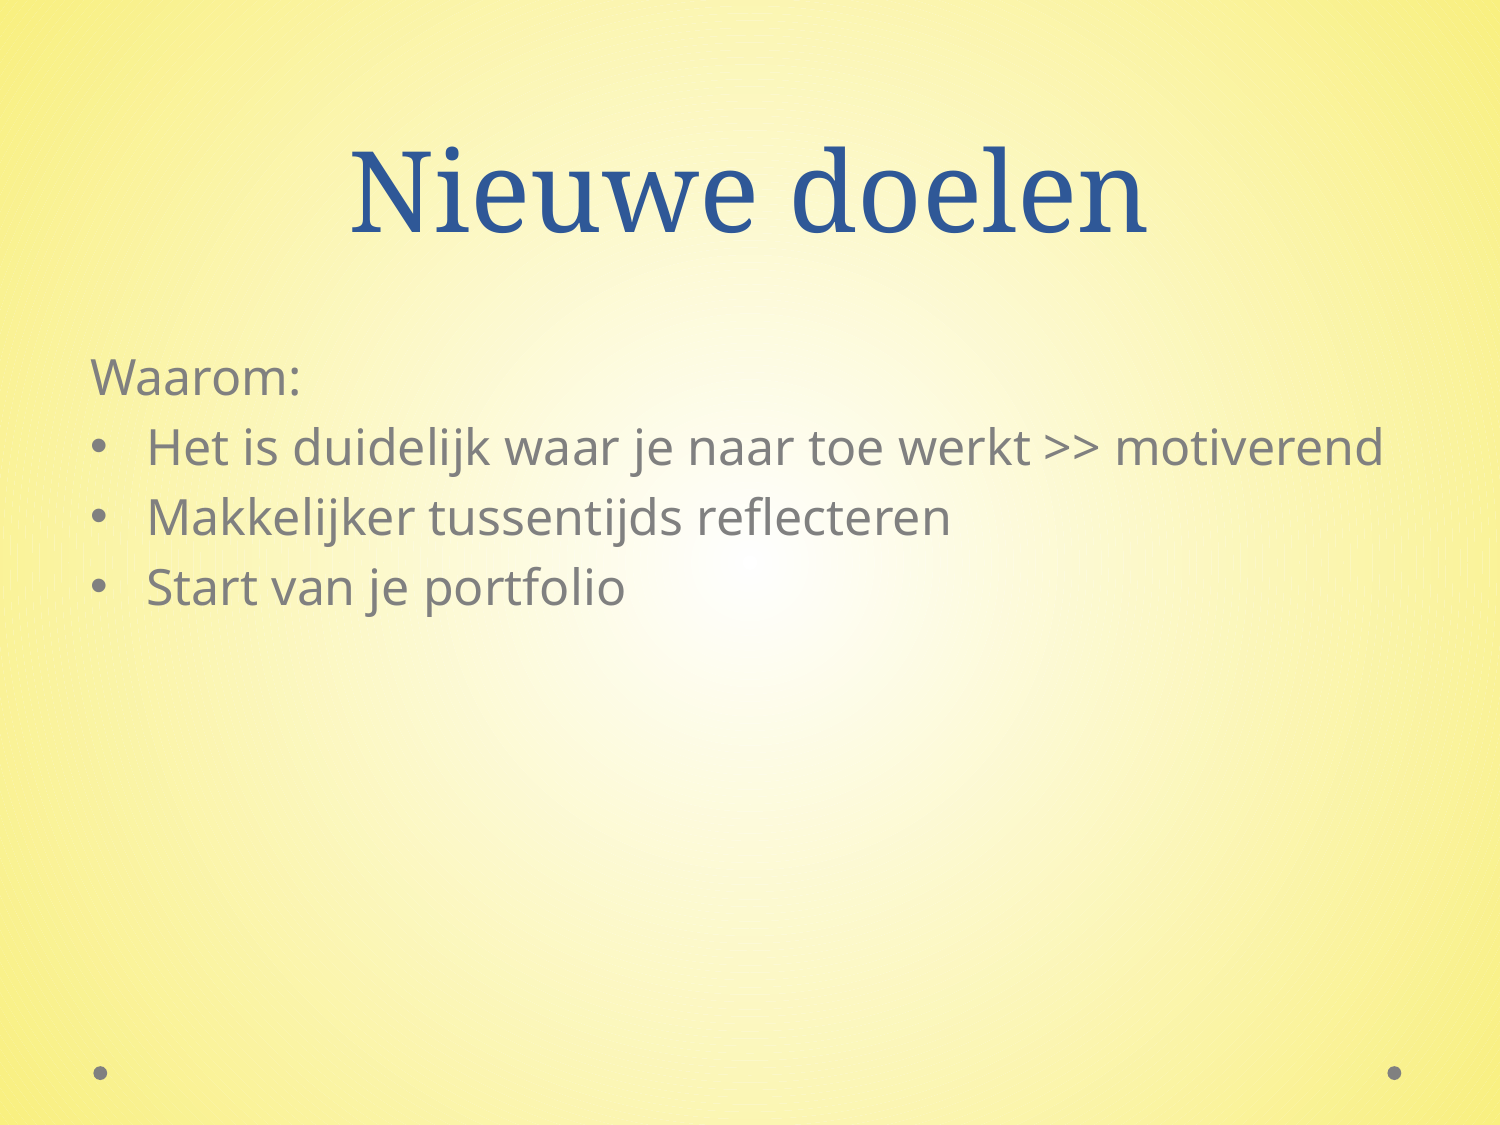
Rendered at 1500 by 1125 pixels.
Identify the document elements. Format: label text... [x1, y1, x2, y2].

title Nieuwe doelen [75, 0, 1425, 263]
list Waarom: Het is duidelijk waar je naar toe werkt >> motiverend Makkelijker tussentijds reflecteren Start van je portfolio [75, 338, 1425, 1005]
